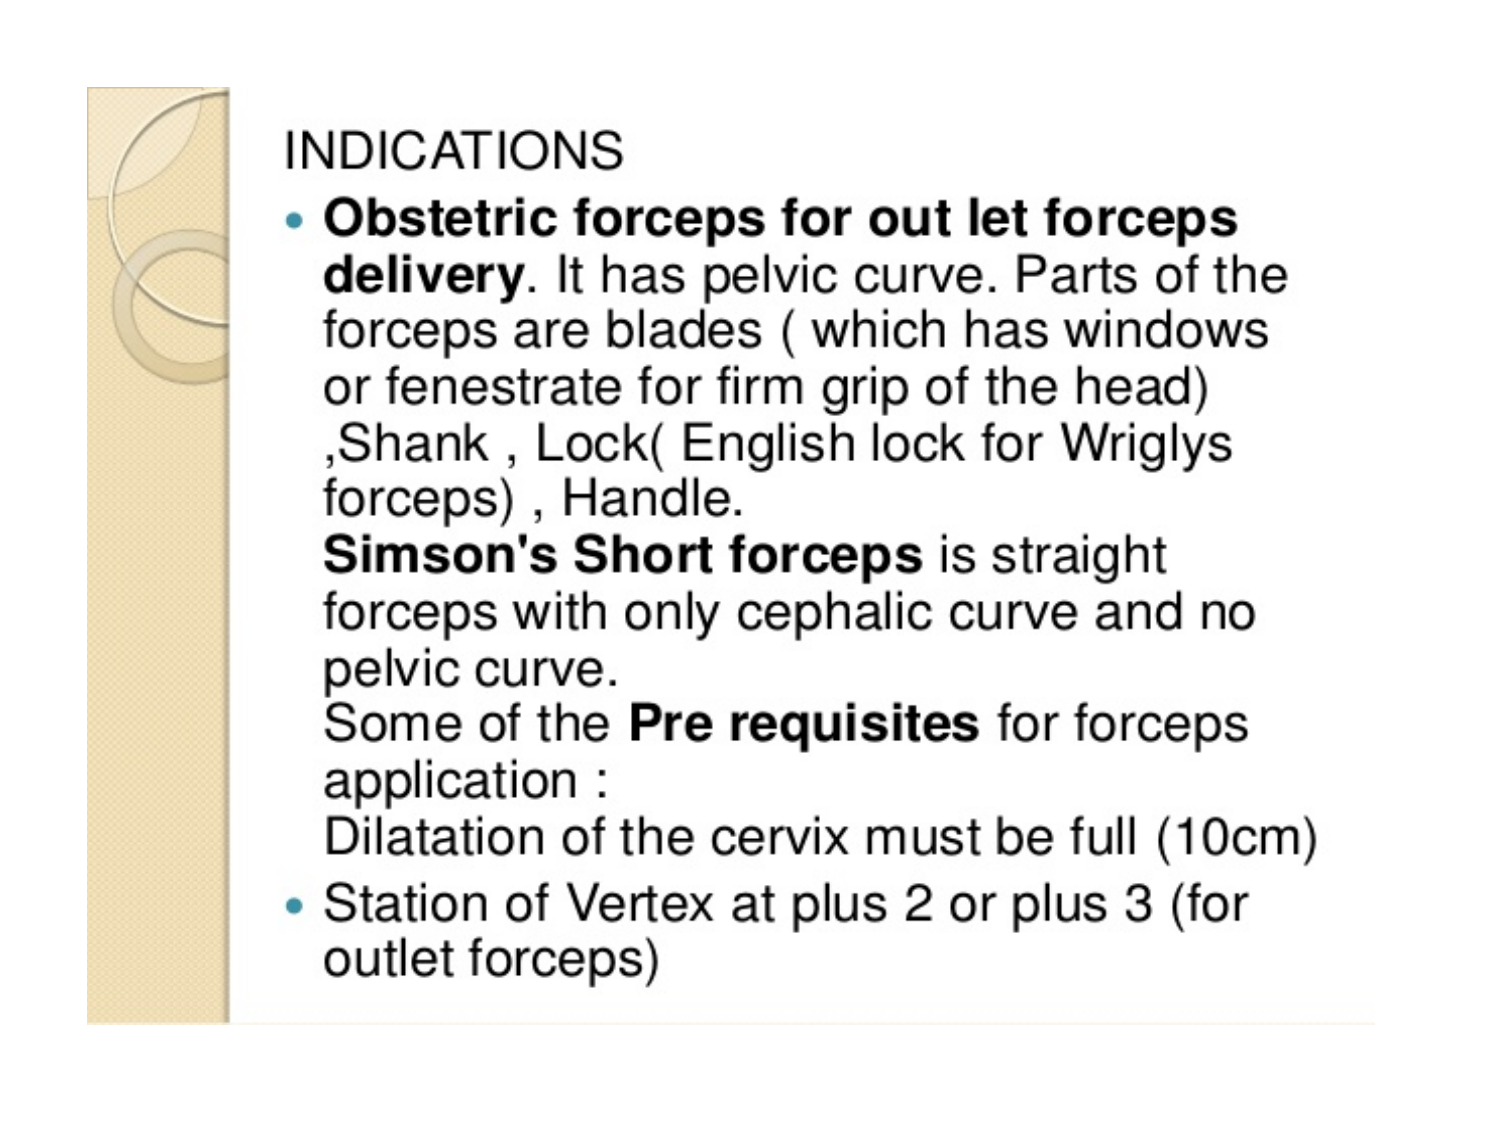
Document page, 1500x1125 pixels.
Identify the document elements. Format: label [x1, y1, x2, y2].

picture [87, 87, 1376, 1026]
